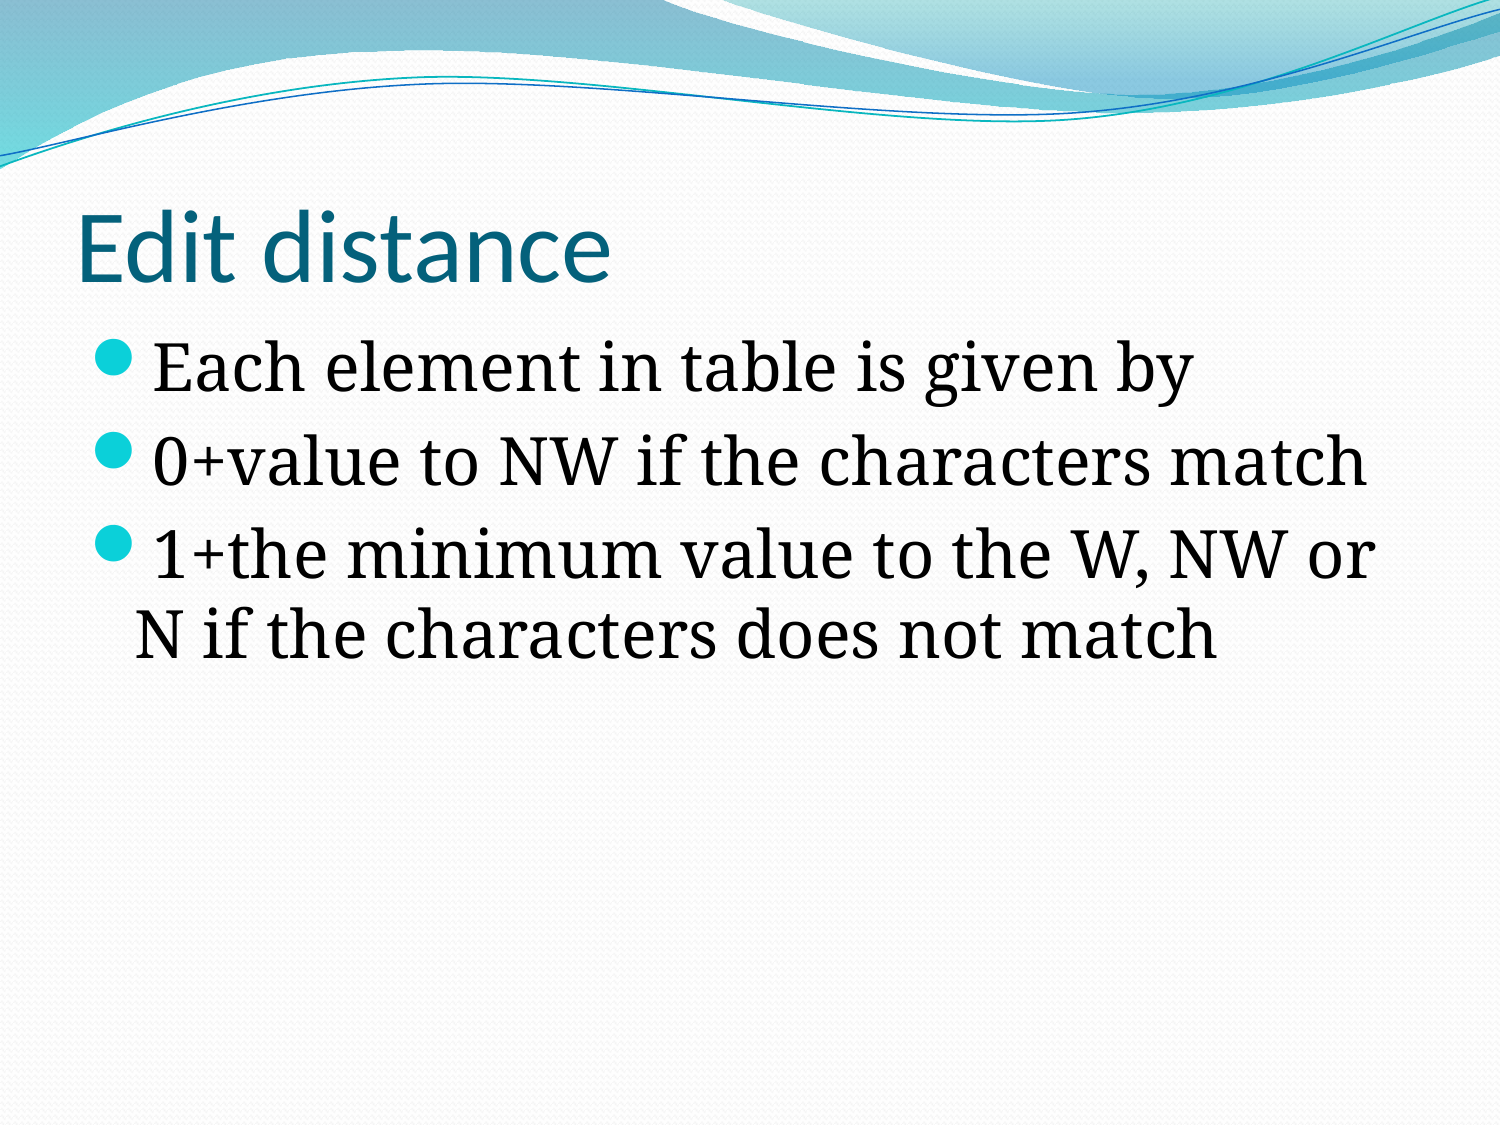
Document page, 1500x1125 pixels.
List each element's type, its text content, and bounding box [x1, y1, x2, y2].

list Each element in table is given by 0+value to NW if the characters match 1+the minimum value to the W, NW or N if the characters does not match [75, 317, 1425, 1038]
title Edit distance [75, 115, 1425, 303]
